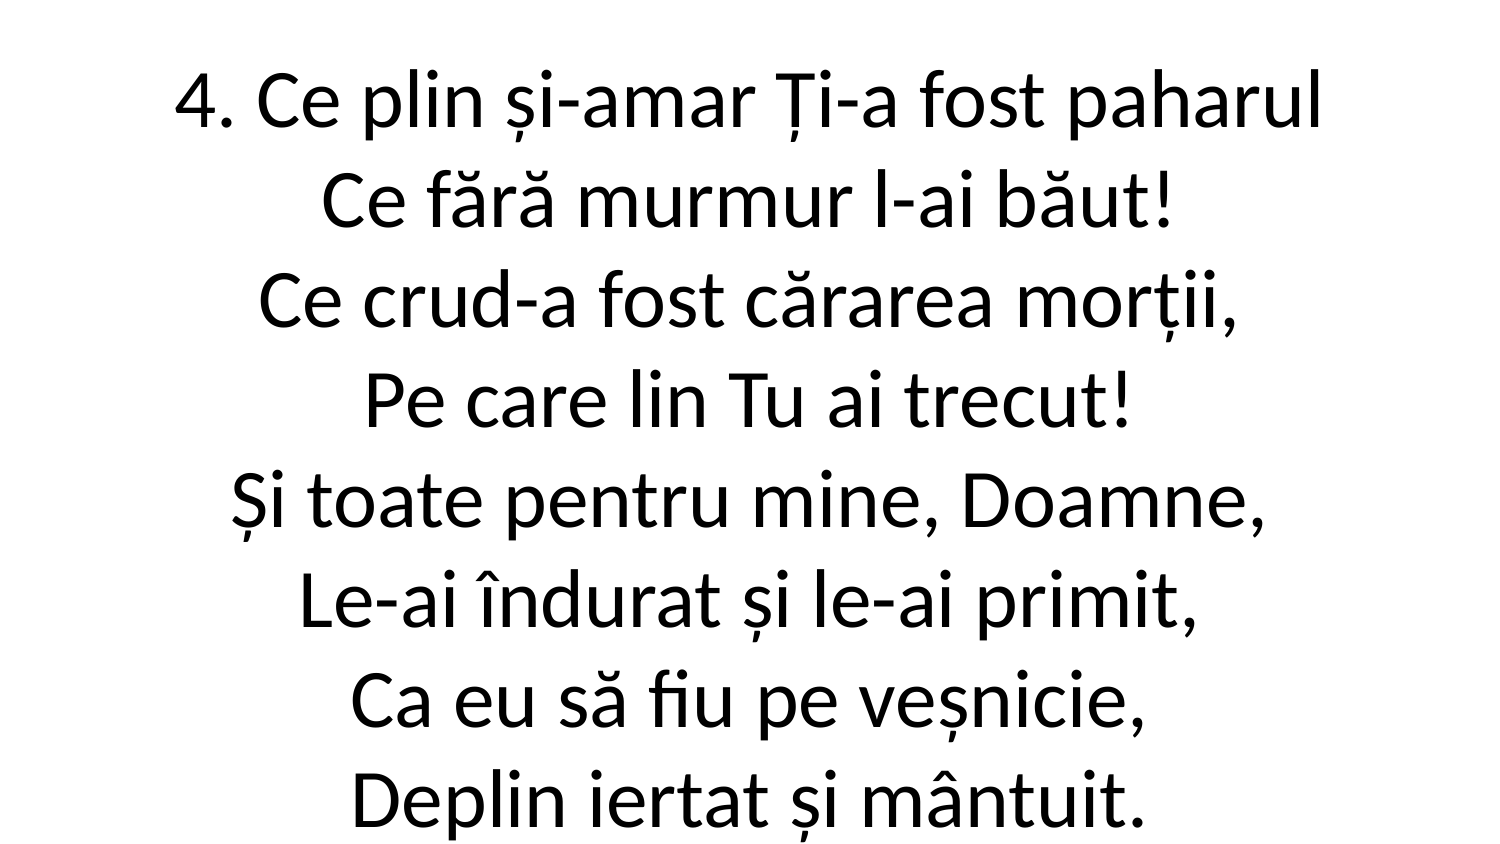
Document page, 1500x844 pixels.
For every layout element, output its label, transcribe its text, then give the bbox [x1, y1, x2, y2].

text_box 4. Ce plin și-amar Ți-a fost paharul Ce fără murmur l-ai băut! Ce crud-a fost cărarea morții, Pe care lin Tu ai trecut! Și toate pentru mine, Doamne, Le-ai îndurat și le-ai primit, Ca eu să fiu pe veșnicie, Deplin iertat și mântuit. [159, 0, 1341, 844]
